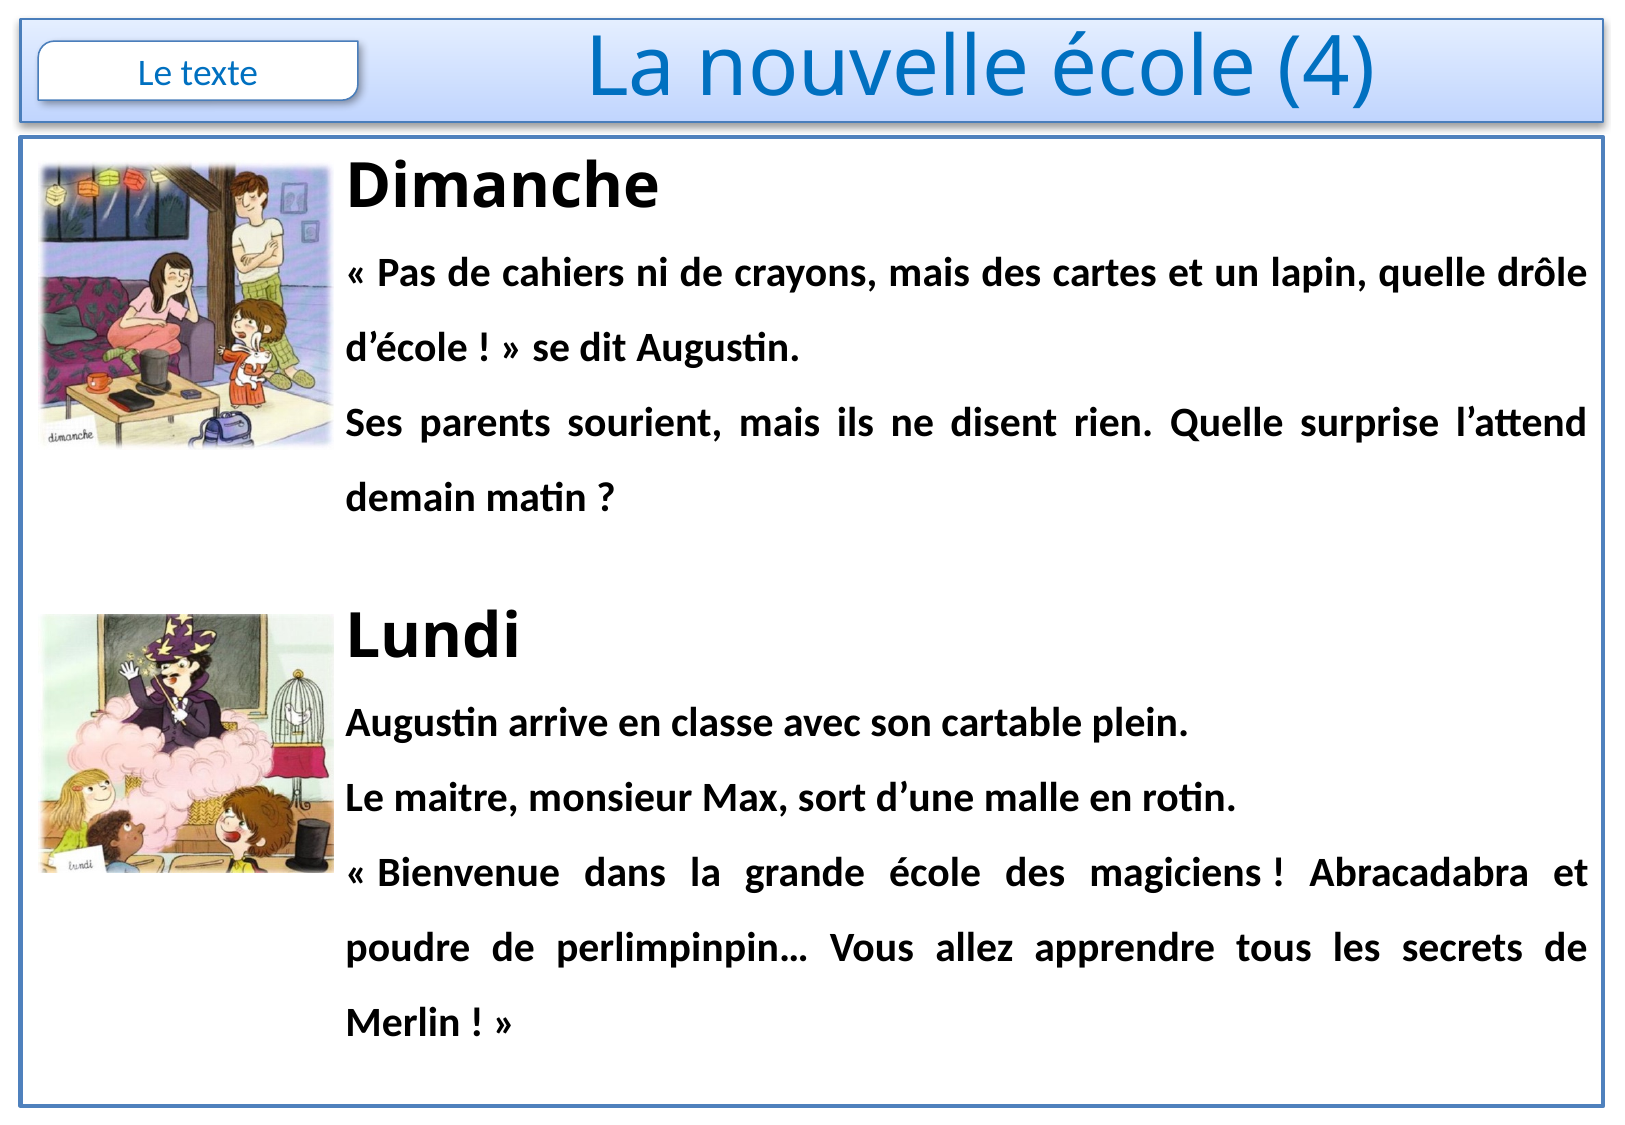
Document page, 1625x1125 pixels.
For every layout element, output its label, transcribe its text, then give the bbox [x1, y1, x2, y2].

title La nouvelle école (4) [357, 4, 1604, 120]
picture [38, 614, 334, 873]
list Dimanche « Pas de cahiers ni de crayons, mais des cartes et un lapin, quelle drôle d’école ! » se dit Augustin. Ses parents sourient, mais ils ne disent rien. Quelle surprise l’attend demain matin ? Lundi Augustin arrive en classe avec son cartable plein. Le maitre, monsieur Max, sort d’une malle en rotin. « Bienvenue dans la grande école des magiciens ! Abracadabra et poudre de perlimpinpin… Vous allez apprendre tous les secrets de Merlin ! » [18, 135, 1605, 1108]
picture [38, 160, 334, 451]
